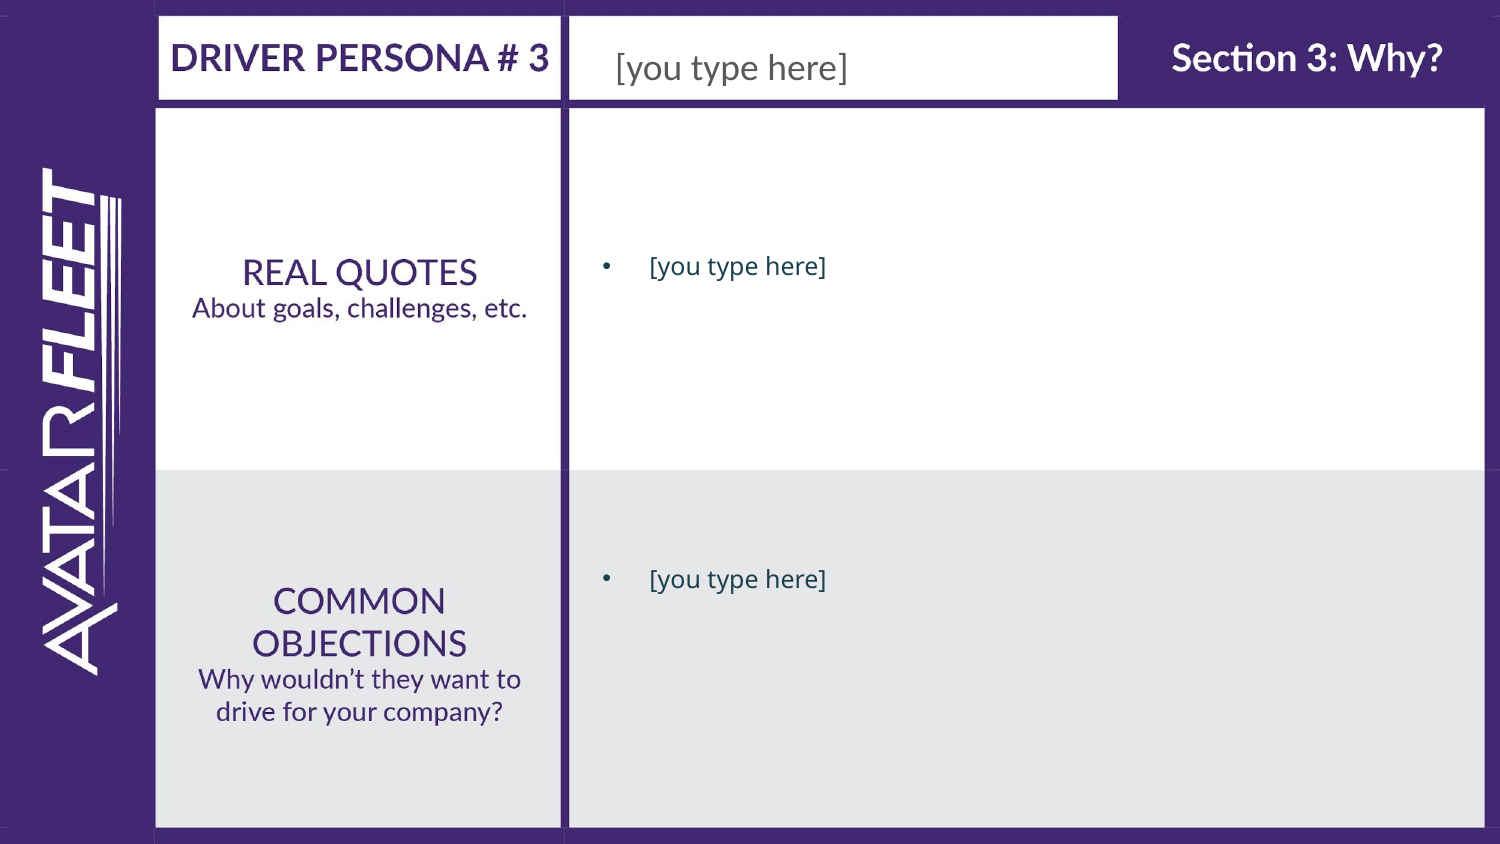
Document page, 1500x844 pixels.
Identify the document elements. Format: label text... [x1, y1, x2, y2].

text_box [you type here] [587, 234, 1425, 288]
text_box [you type here] [599, 35, 1063, 97]
text_box [you type here] [587, 546, 1425, 600]
picture [0, 0, 1500, 844]
